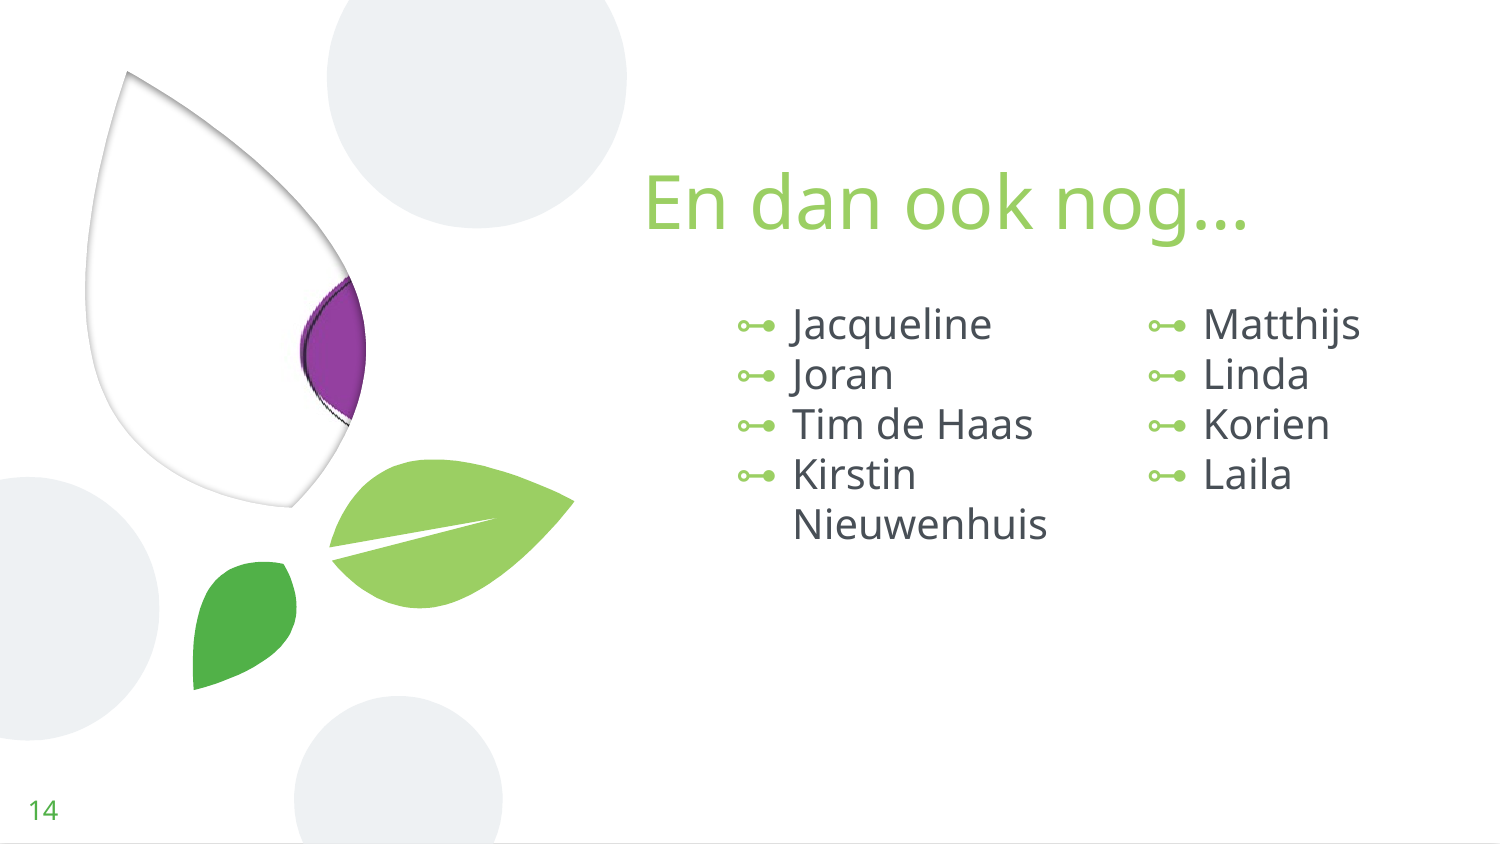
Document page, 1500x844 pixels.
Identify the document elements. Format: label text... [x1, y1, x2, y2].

title En dan ook nog… [626, 146, 1425, 260]
picture [86, 72, 366, 507]
list Matthijs Linda Korien Laila [1037, 283, 1425, 780]
list Jacqueline Joran Tim de Haas Kirstin Nieuwenhuis [626, 283, 1037, 780]
slide_number 14 [12, 779, 103, 844]
